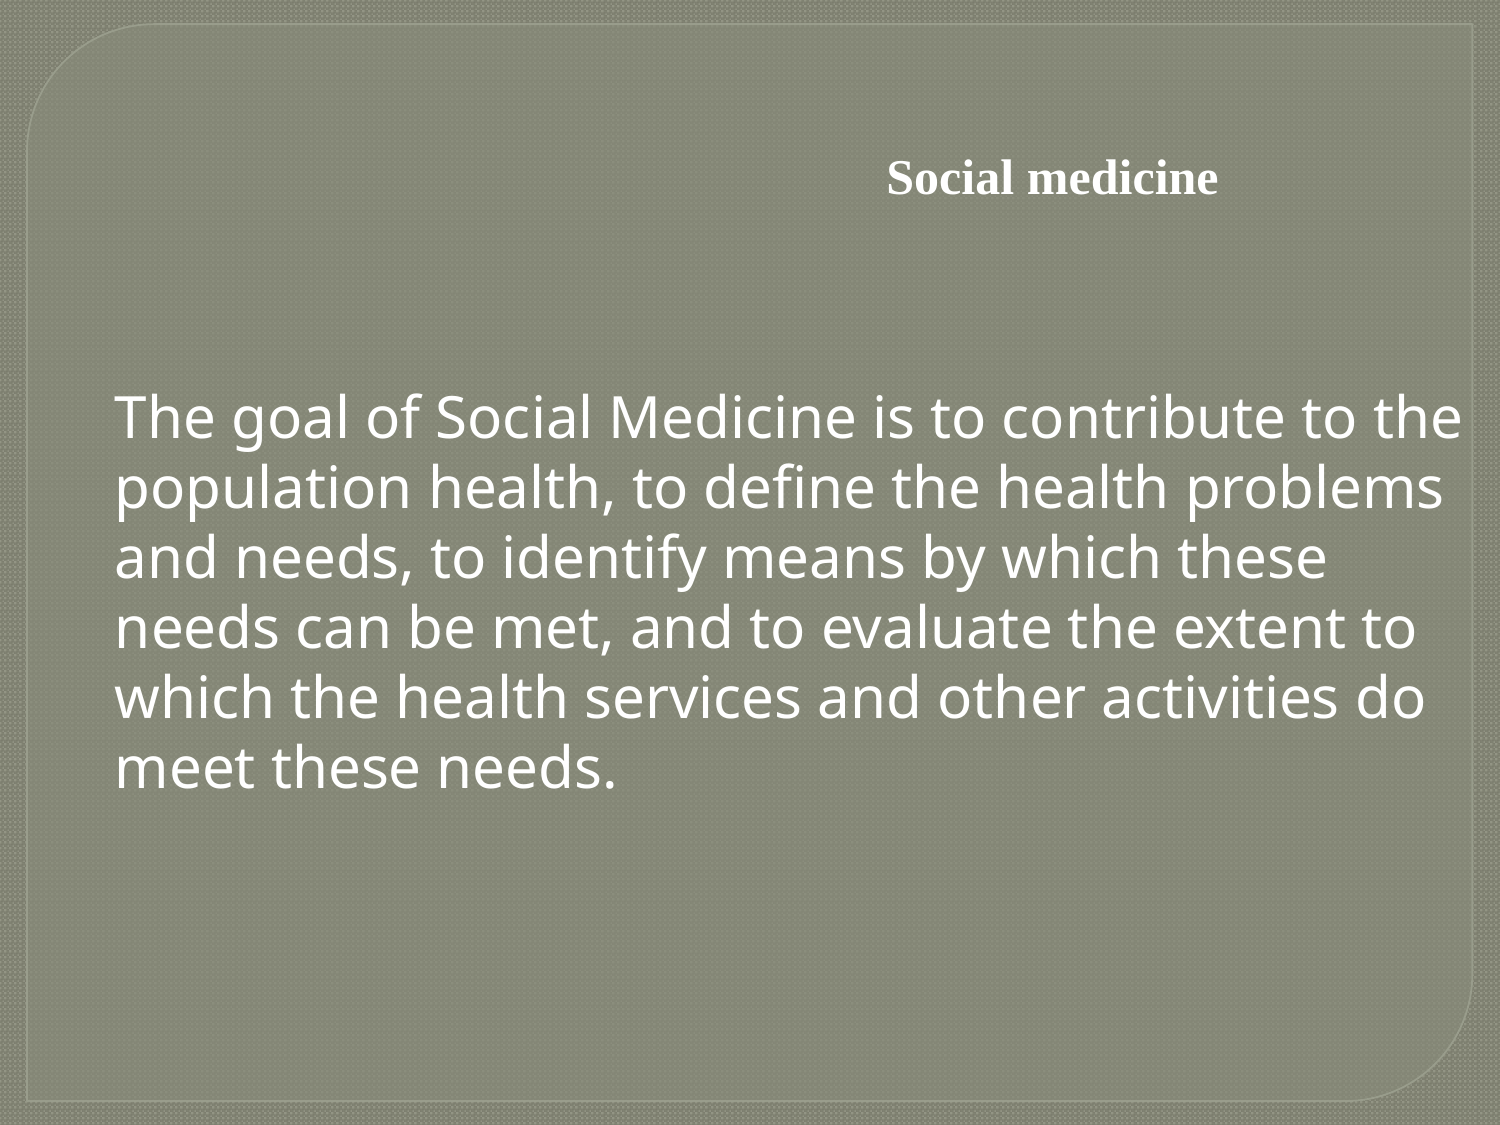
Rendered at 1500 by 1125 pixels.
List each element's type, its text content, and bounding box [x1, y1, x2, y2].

text_box Social medicine [746, 137, 1247, 212]
text_box The goal of Social Medicine is to contribute to the population health, to define the health problems and needs, to identify means by which these needs can be met, and to evaluate the extent to which the health services and other activities do meet these needs. [100, 373, 1500, 808]
